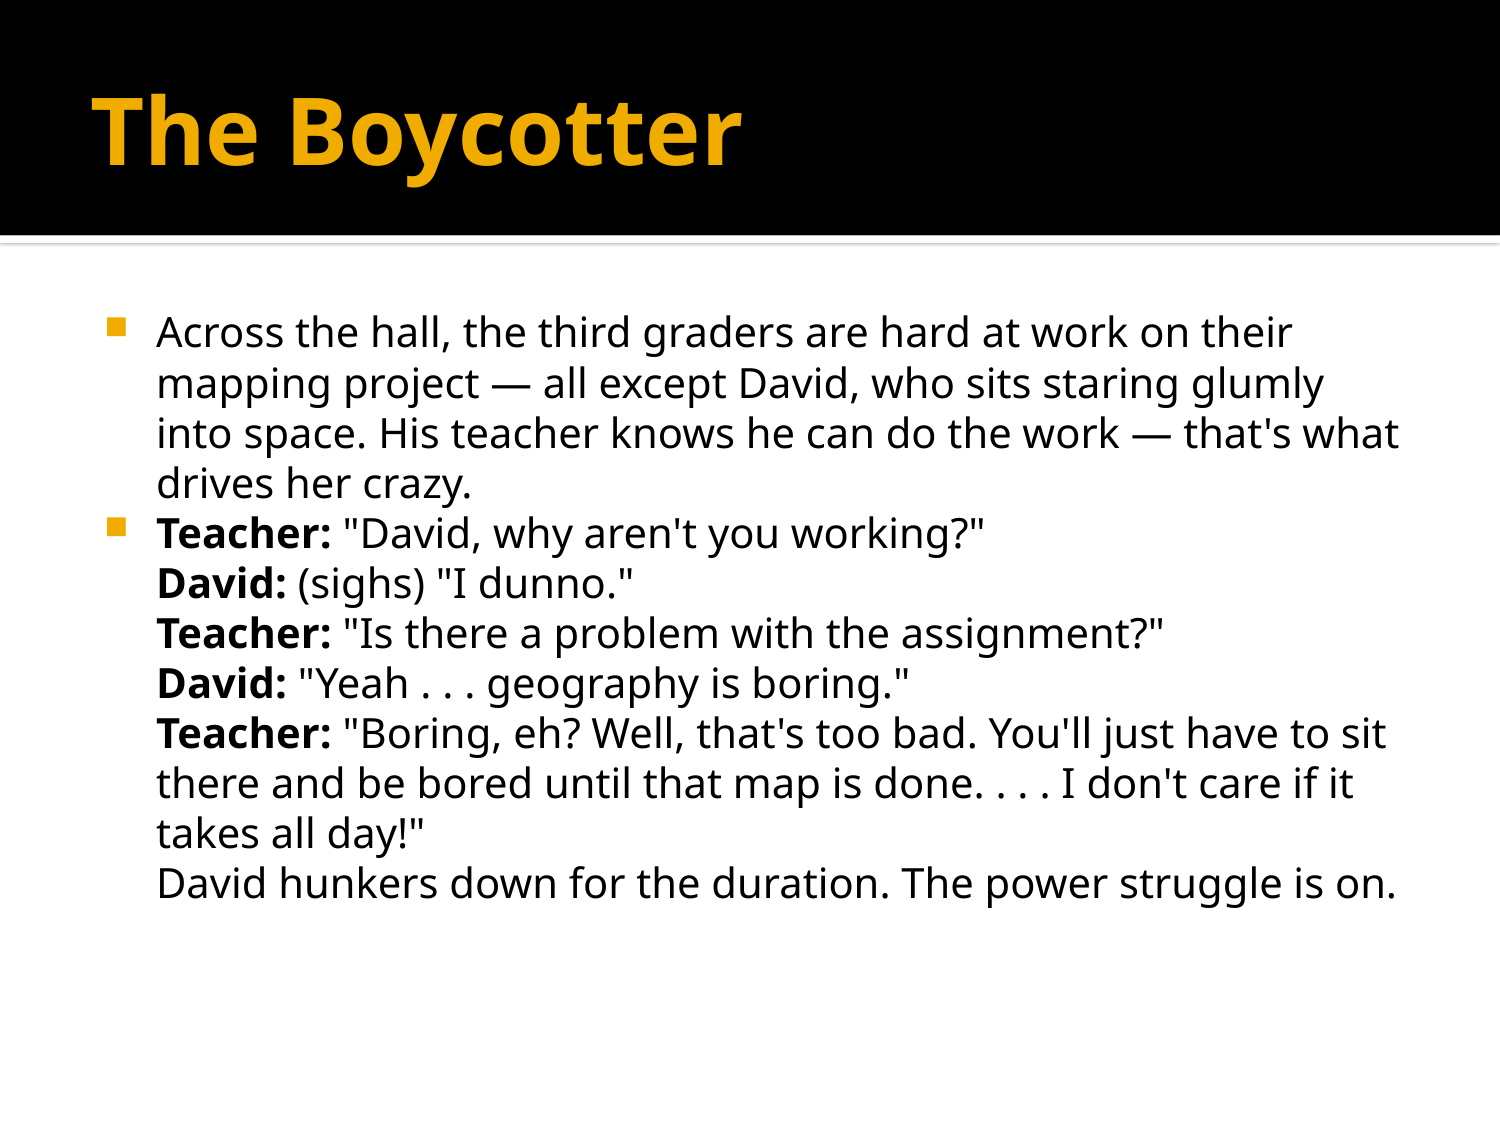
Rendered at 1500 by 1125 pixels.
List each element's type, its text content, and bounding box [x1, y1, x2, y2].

list Across the hall, the third graders are hard at work on their mapping project — all except David, who sits staring glumly into space. His teacher knows he can do the work — that's what drives her crazy. Teacher: "David, why aren't you working?" David: (sighs) "I dunno." Teacher: "Is there a problem with the assignment?" David: "Yeah . . . geography is boring." Teacher: "Boring, eh? Well, that's too bad. You'll just have to sit there and be bored until that map is done. . . . I don't care if it takes all day!" David hunkers down for the duration. The power struggle is on. [75, 291, 1425, 1050]
title The Boycotter [75, 25, 1425, 231]
